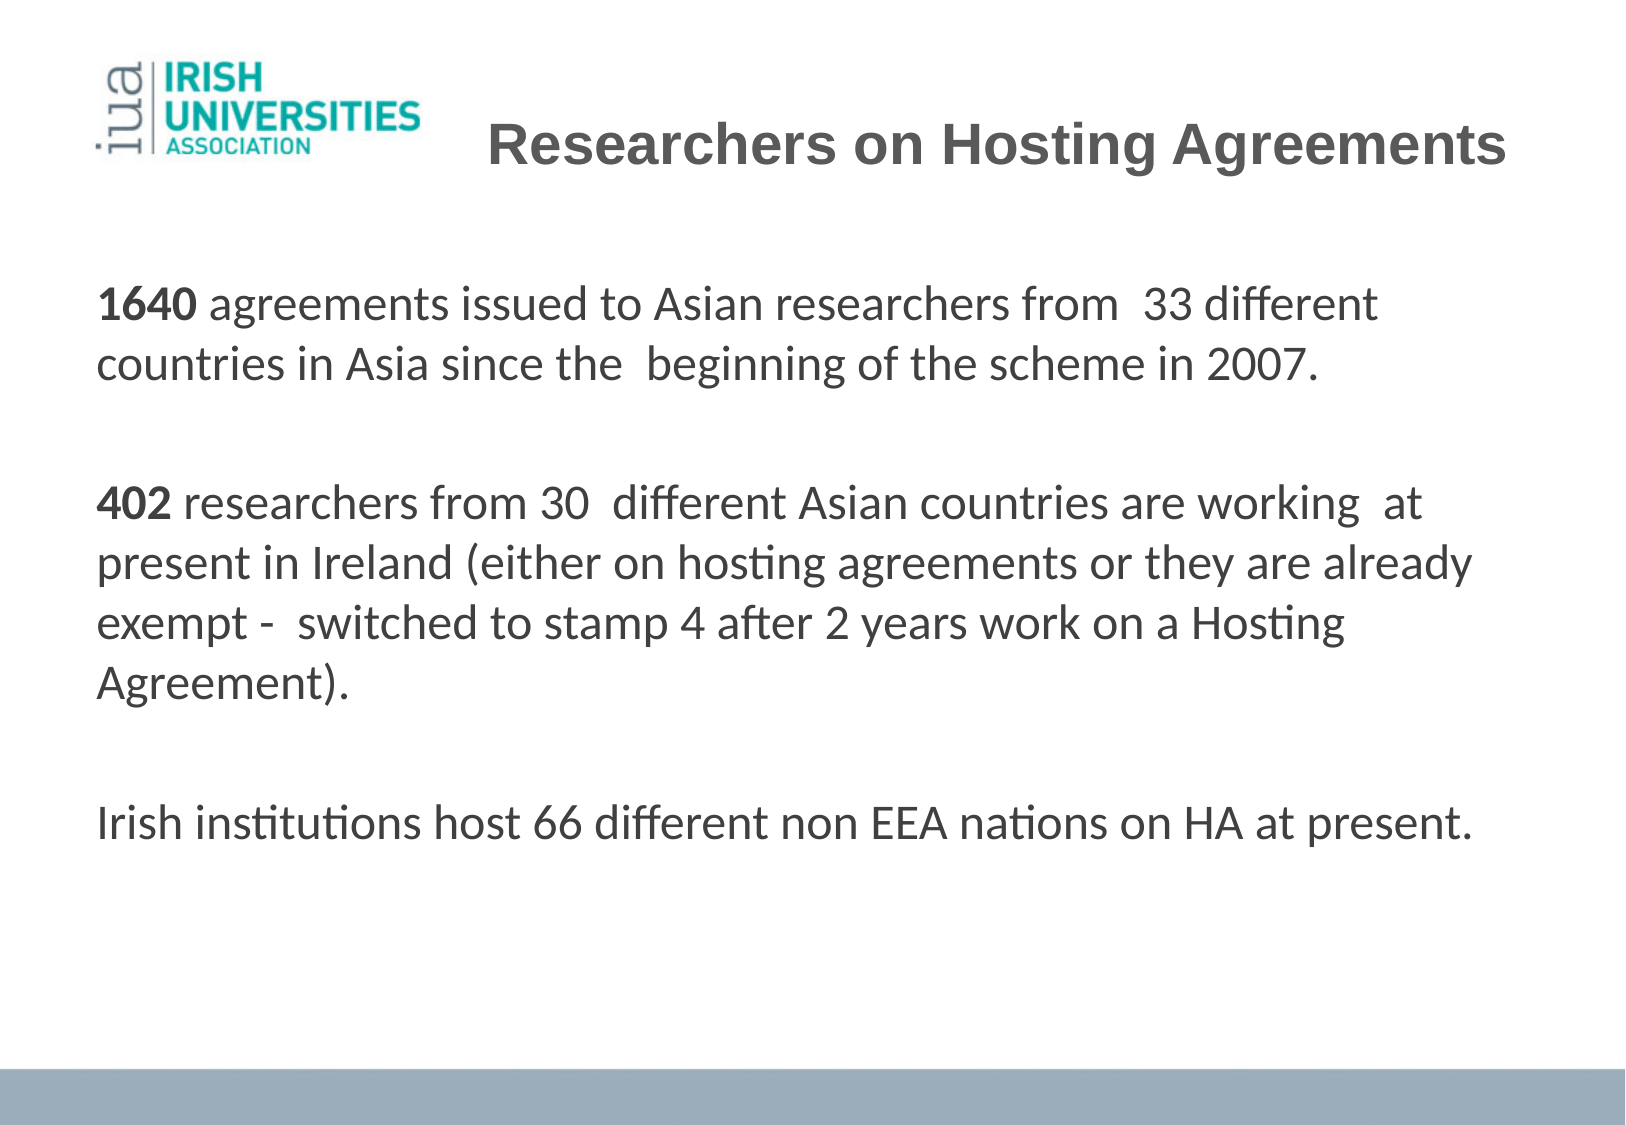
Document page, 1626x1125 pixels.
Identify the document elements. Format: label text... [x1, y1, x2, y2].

picture [0, 0, 1626, 1125]
text_box Researchers on Hosting Agreements [472, 98, 1565, 181]
text_box 1640 agreements issued to Asian researchers from 33 different countries in Asia since the beginning of the scheme in 2007. 402 researchers from 30 different Asian countries are working at present in Ireland (either on hosting agreements or they are already exempt - switched to stamp 4 after 2 years work on a Hosting Agreement). Irish institutions host 66 different non EEA nations on HA at present. [81, 262, 1544, 1045]
